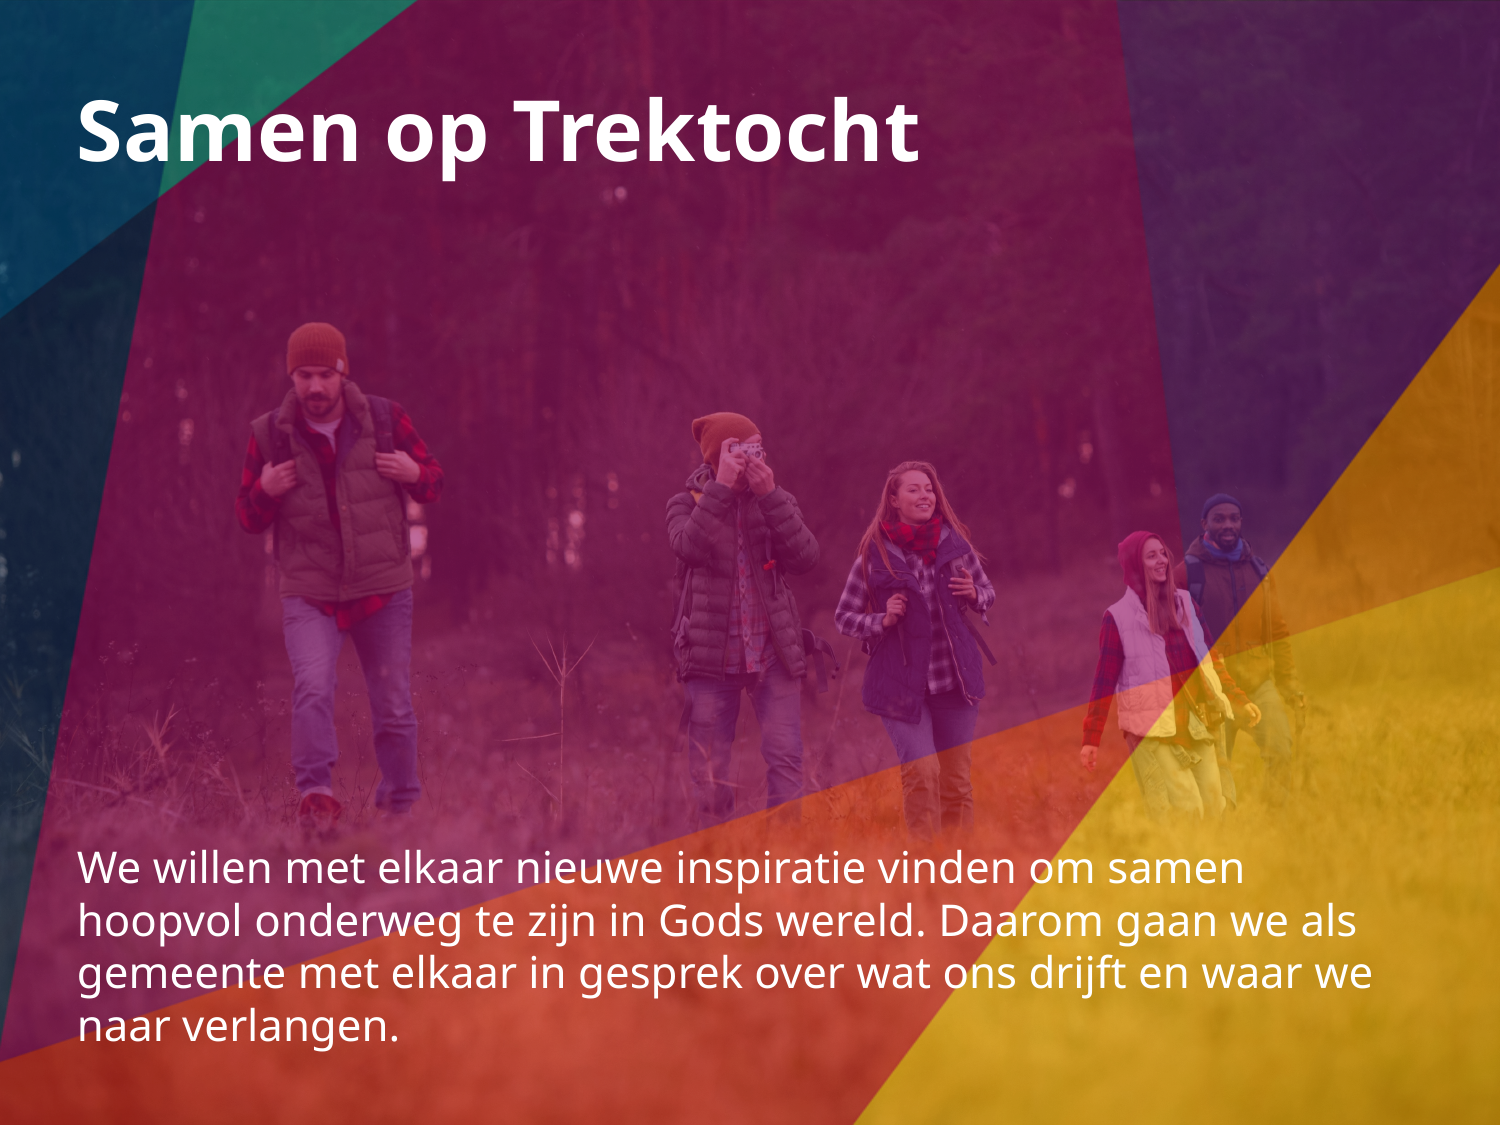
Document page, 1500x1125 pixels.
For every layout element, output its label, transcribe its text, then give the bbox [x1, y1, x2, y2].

text_box We willen met elkaar nieuwe inspiratie vinden om samen hoopvol onderweg te zijn in Gods wereld. Daarom gaan we als gemeente met elkaar in gesprek over wat ons drijft en waar we naar verlangen. [62, 832, 1417, 1058]
picture [0, 0, 1500, 1125]
text_box Samen op Trektocht [62, 69, 1316, 186]
